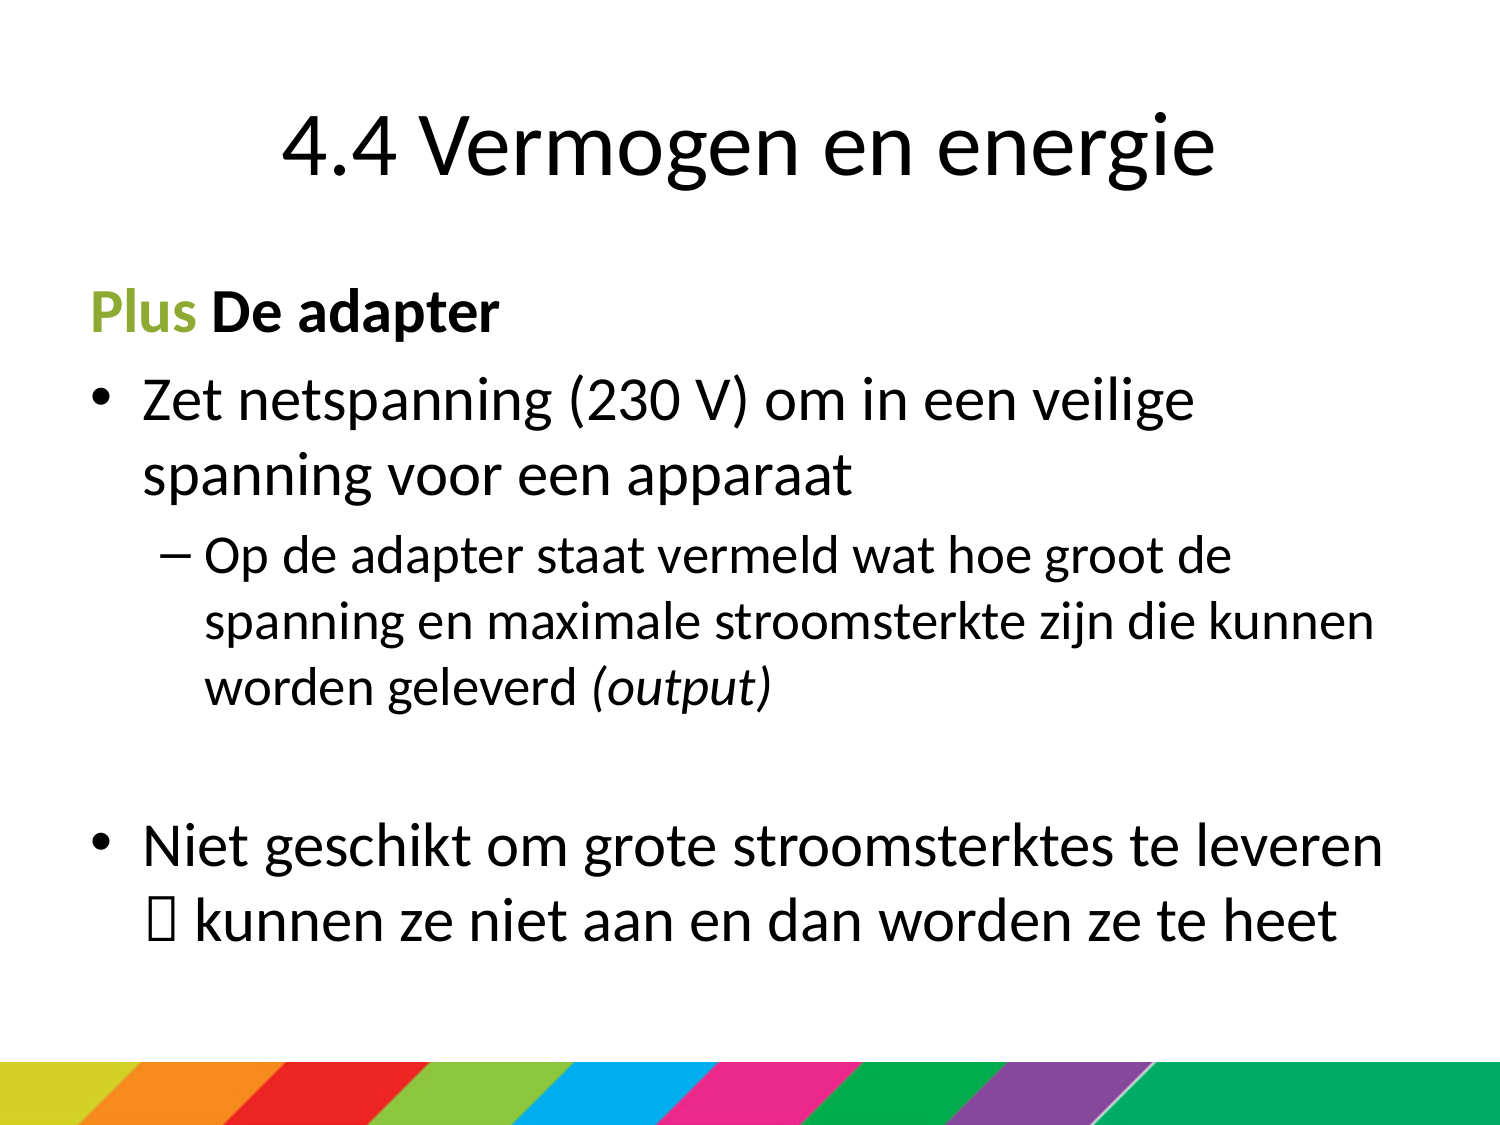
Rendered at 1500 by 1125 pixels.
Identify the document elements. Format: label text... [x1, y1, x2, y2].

picture [656, 1062, 1500, 1125]
title 4.4 Vermogen en energie [75, 45, 1425, 233]
picture [0, 1062, 574, 1125]
list Plus De adapter Zet netspanning (230 V) om in een veilige spanning voor een apparaat Op de adapter staat vermeld wat hoe groot de spanning en maximale stroomsterkte zijn die kunnen worden geleverd (output) Niet geschikt om grote stroomsterktes te leveren  kunnen ze niet aan en dan worden ze te heet [75, 262, 1425, 1005]
